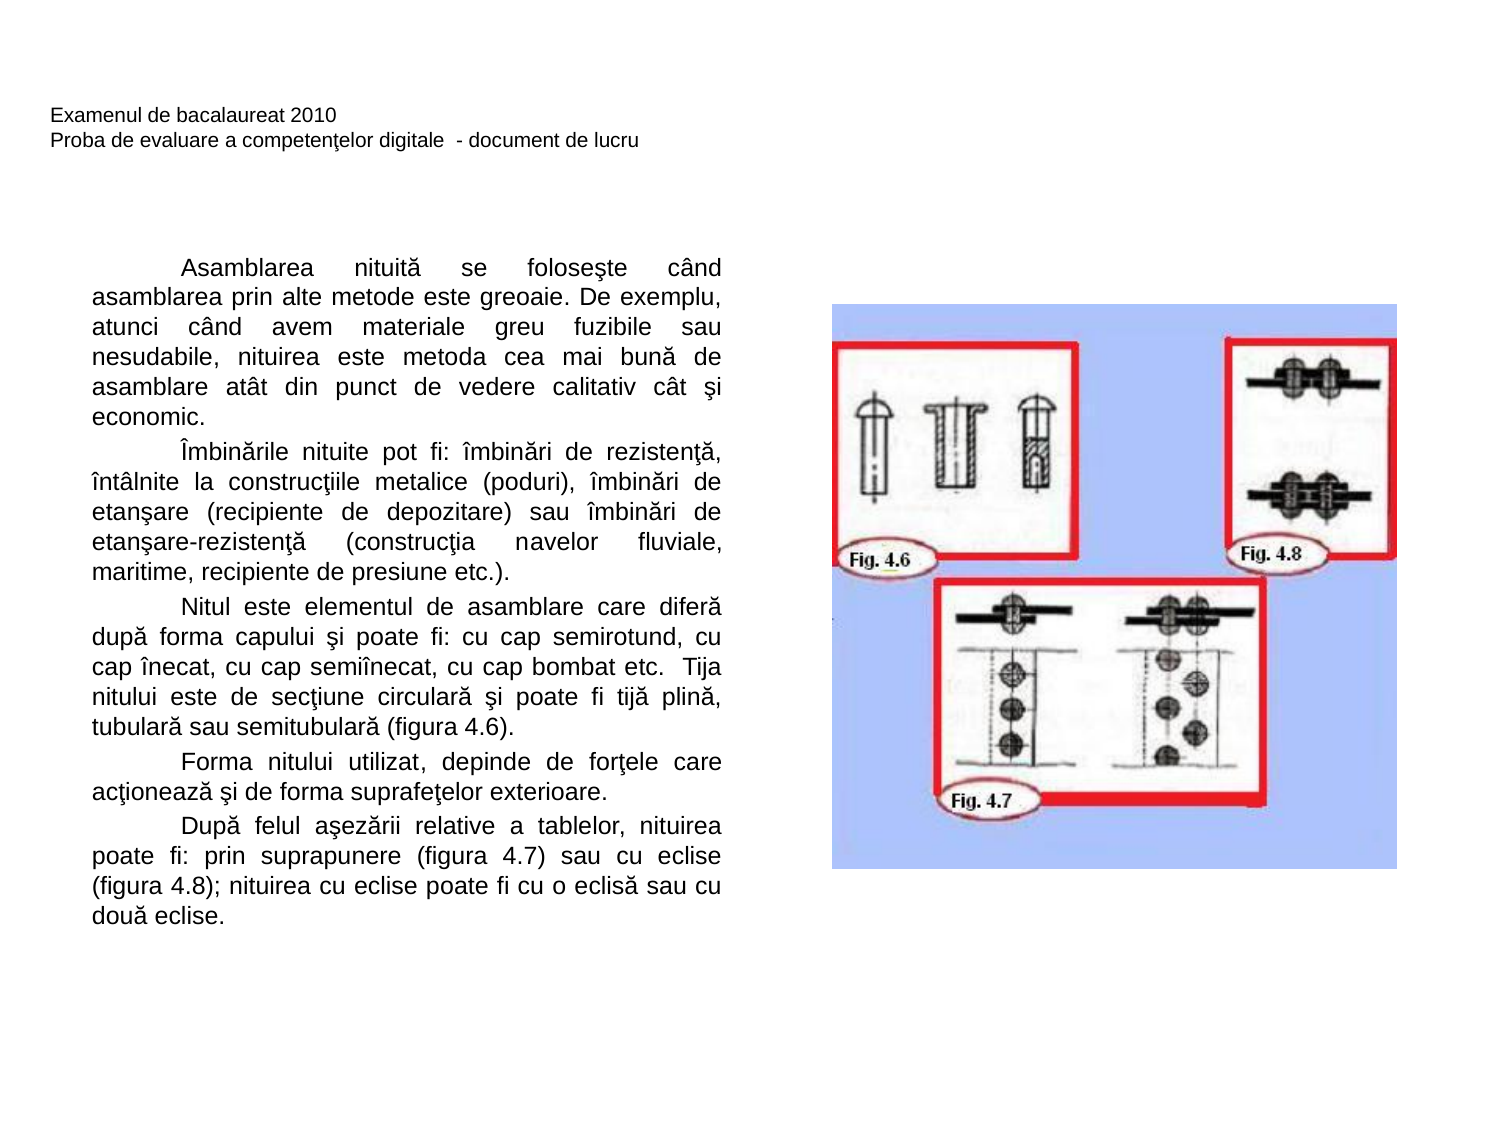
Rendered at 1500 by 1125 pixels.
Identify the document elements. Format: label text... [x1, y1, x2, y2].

list Asamblarea nituită se foloseşte când asamblarea prin alte metode este greoaie. De exemplu, atunci când avem materiale greu fuzibile sau nesudabile, nituirea este metoda cea mai bună de asamblare atât din punct de vedere calitativ cât şi economic. Îmbinările nituite pot fi: îmbinări de rezistenţă, întâlnite la construcţiile metalice (poduri), îmbinări de etanşare (recipiente de depozitare) sau îmbinări de etanşare-rezistenţă (construcţia navelor fluviale, maritime, recipiente de presiune etc.). Nitul este elementul de asamblare care diferă după forma capului şi poate fi: cu cap semirotund, cu cap înecat, cu cap semiînecat, cu cap bombat etc. Tija nitului este de secţiune circulară şi poate fi tijă plină, tubulară sau semitubulară (figura 4.6). Forma nitului utilizat, depinde de forţele care acţionează şi de forma suprafeţelor exterioare. După felul aşezării relative a tablelor, nituirea poate fi: prin suprapunere (figura 4.7) sau cu eclise (figura 4.8); nituirea cu eclise poate fi cu o eclisă sau cu două eclise. [76, 243, 739, 1000]
text_box Examenul de bacalaureat 2010 Proba de evaluare a competenţelor digitale - document de lucru [35, 94, 1447, 159]
picture [831, 304, 1397, 869]
